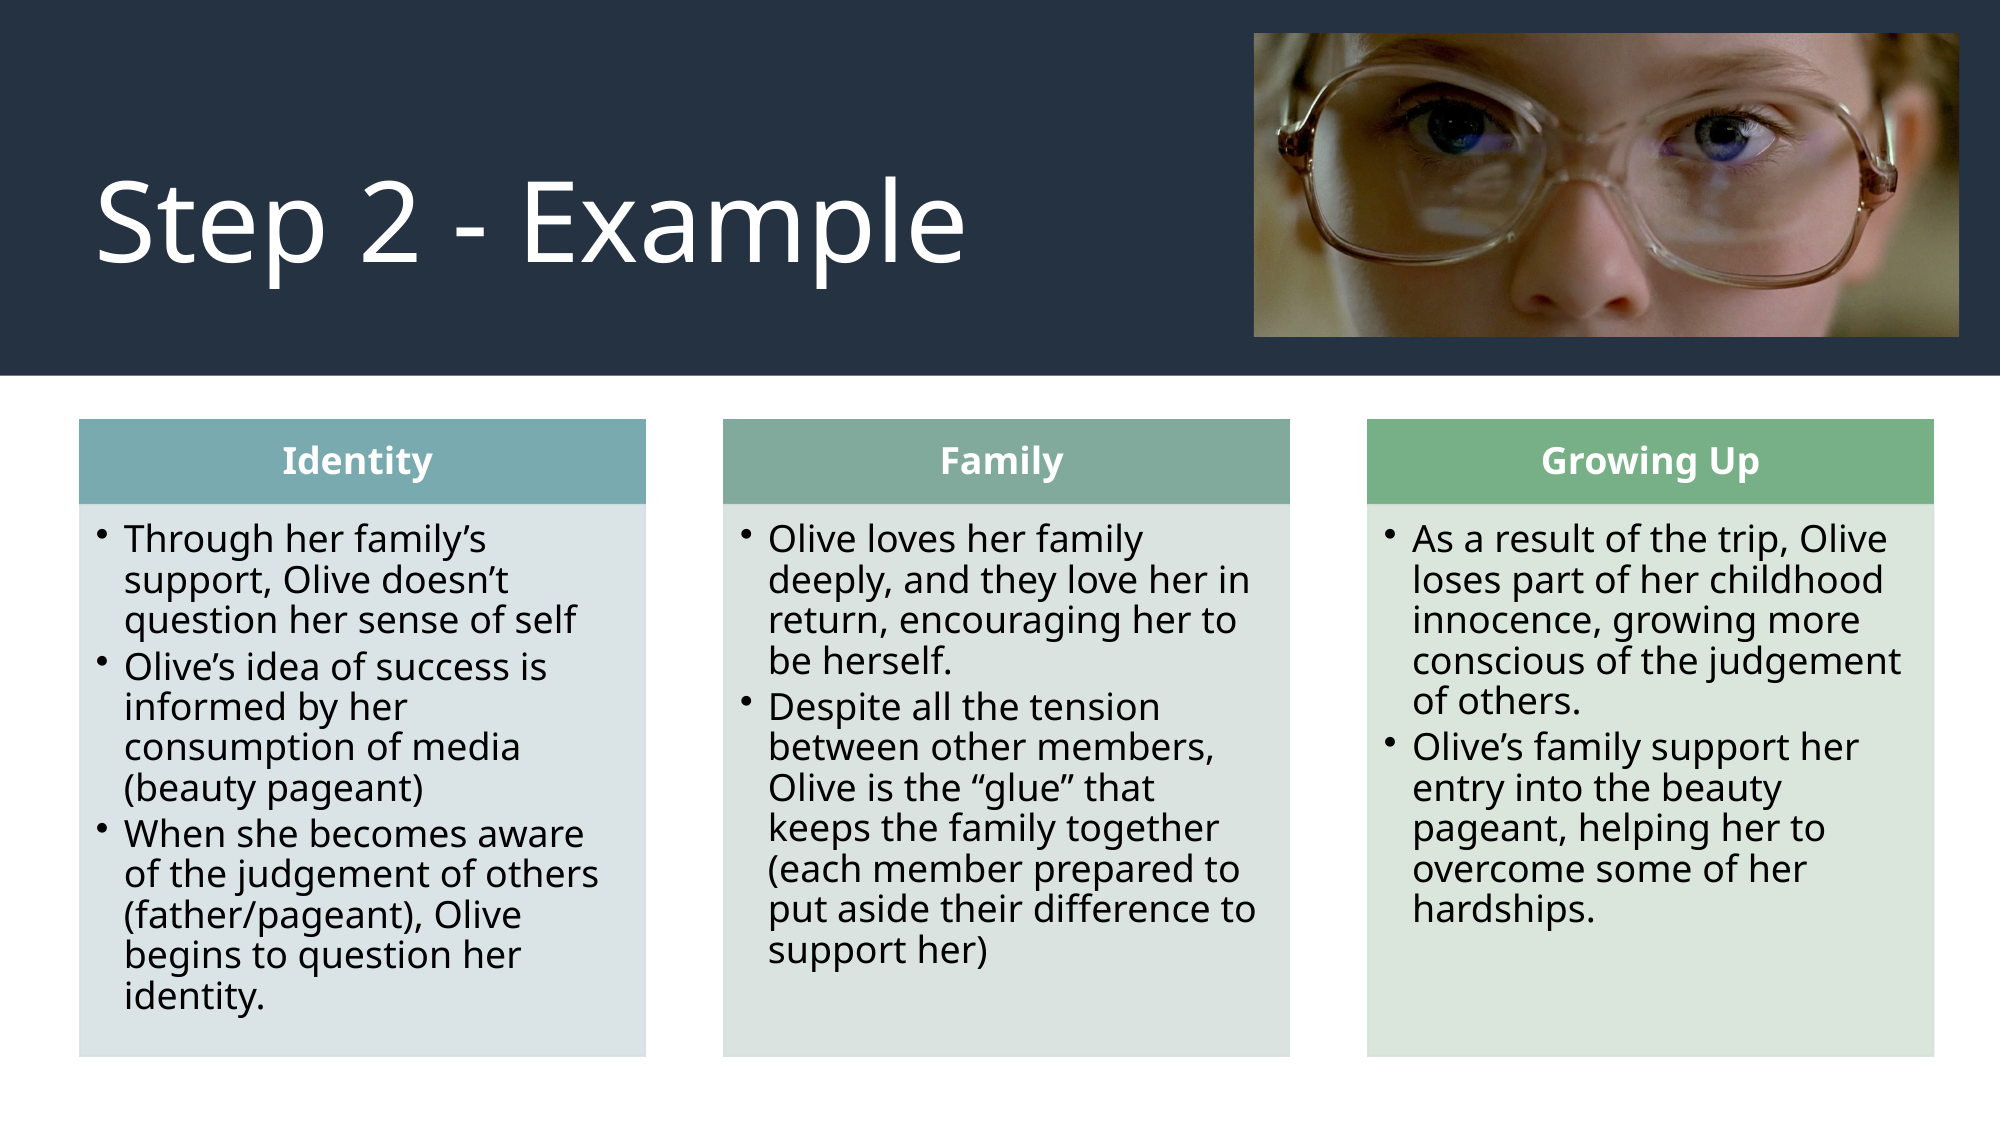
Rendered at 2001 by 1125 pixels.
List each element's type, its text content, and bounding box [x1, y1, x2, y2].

title Step 2 - Example [79, 59, 1253, 293]
picture [1253, 32, 1960, 337]
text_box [79, 410, 1934, 1066]
